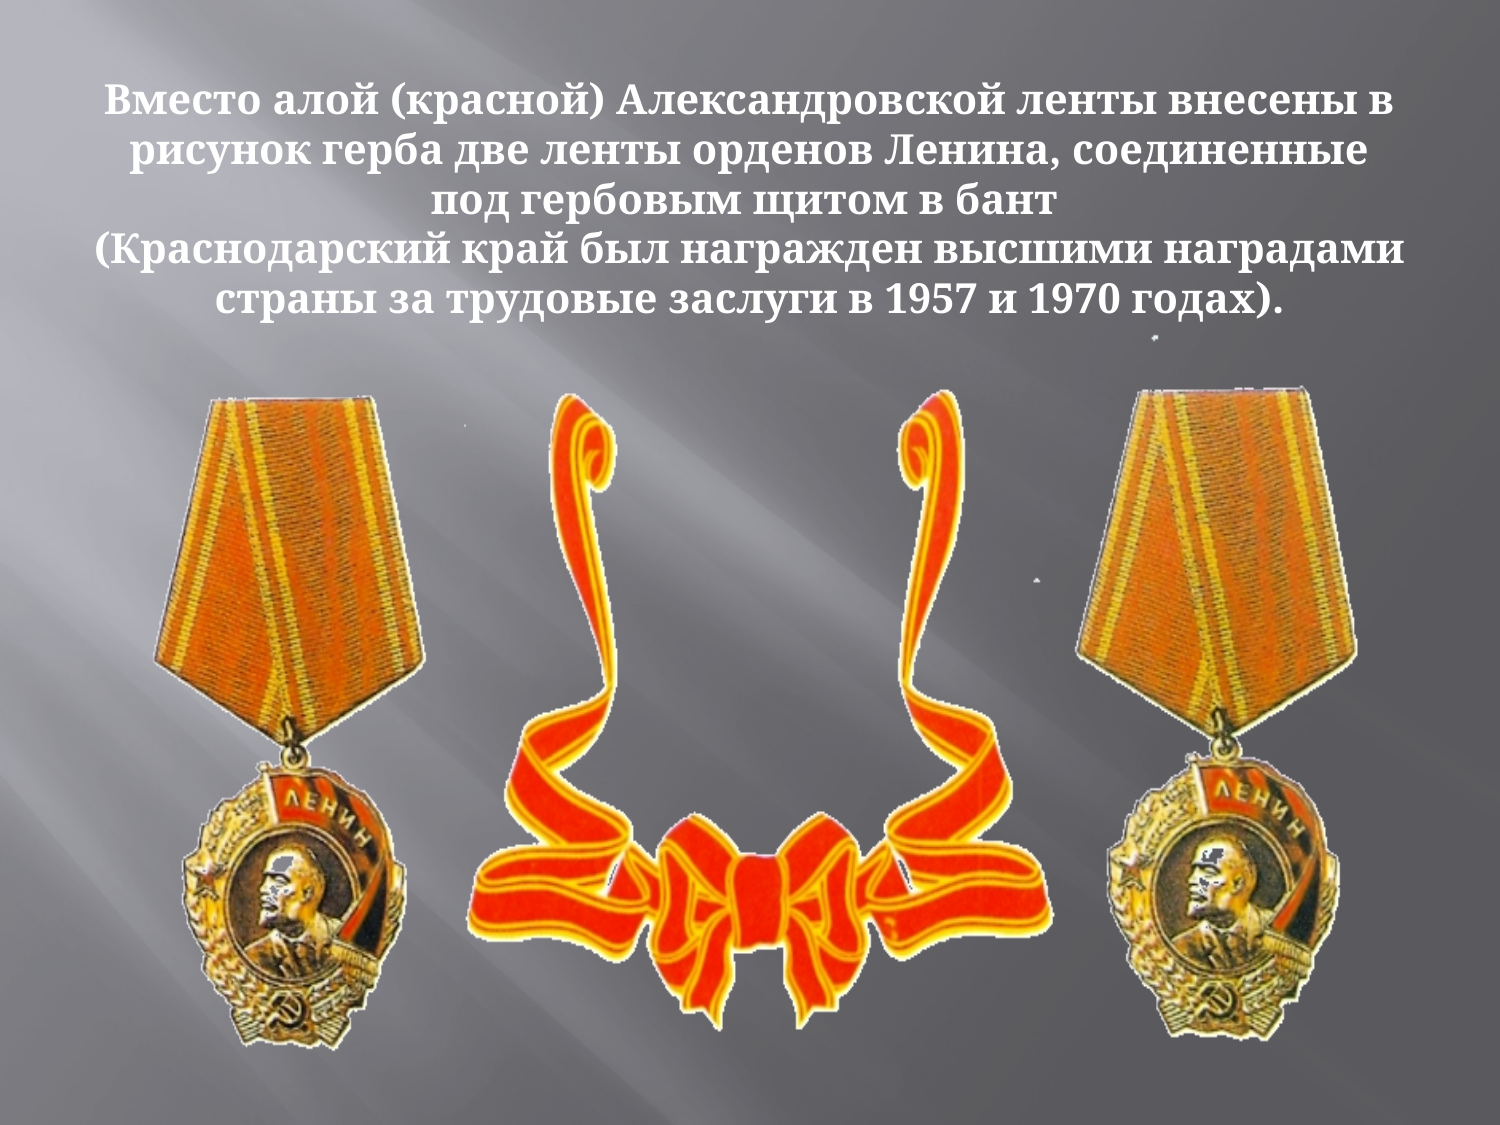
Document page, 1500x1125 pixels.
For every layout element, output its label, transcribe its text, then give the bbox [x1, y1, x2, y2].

title Вместо алой (красной) Александровской ленты внесены в рисунок герба две ленты орденов Ленина, соединенные под гербовым щитом в бант (Краснодарский край был награжден высшими наградами страны за трудовые заслуги в 1957 и 1970 годах). [75, 45, 1425, 350]
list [111, 326, 1389, 1059]
